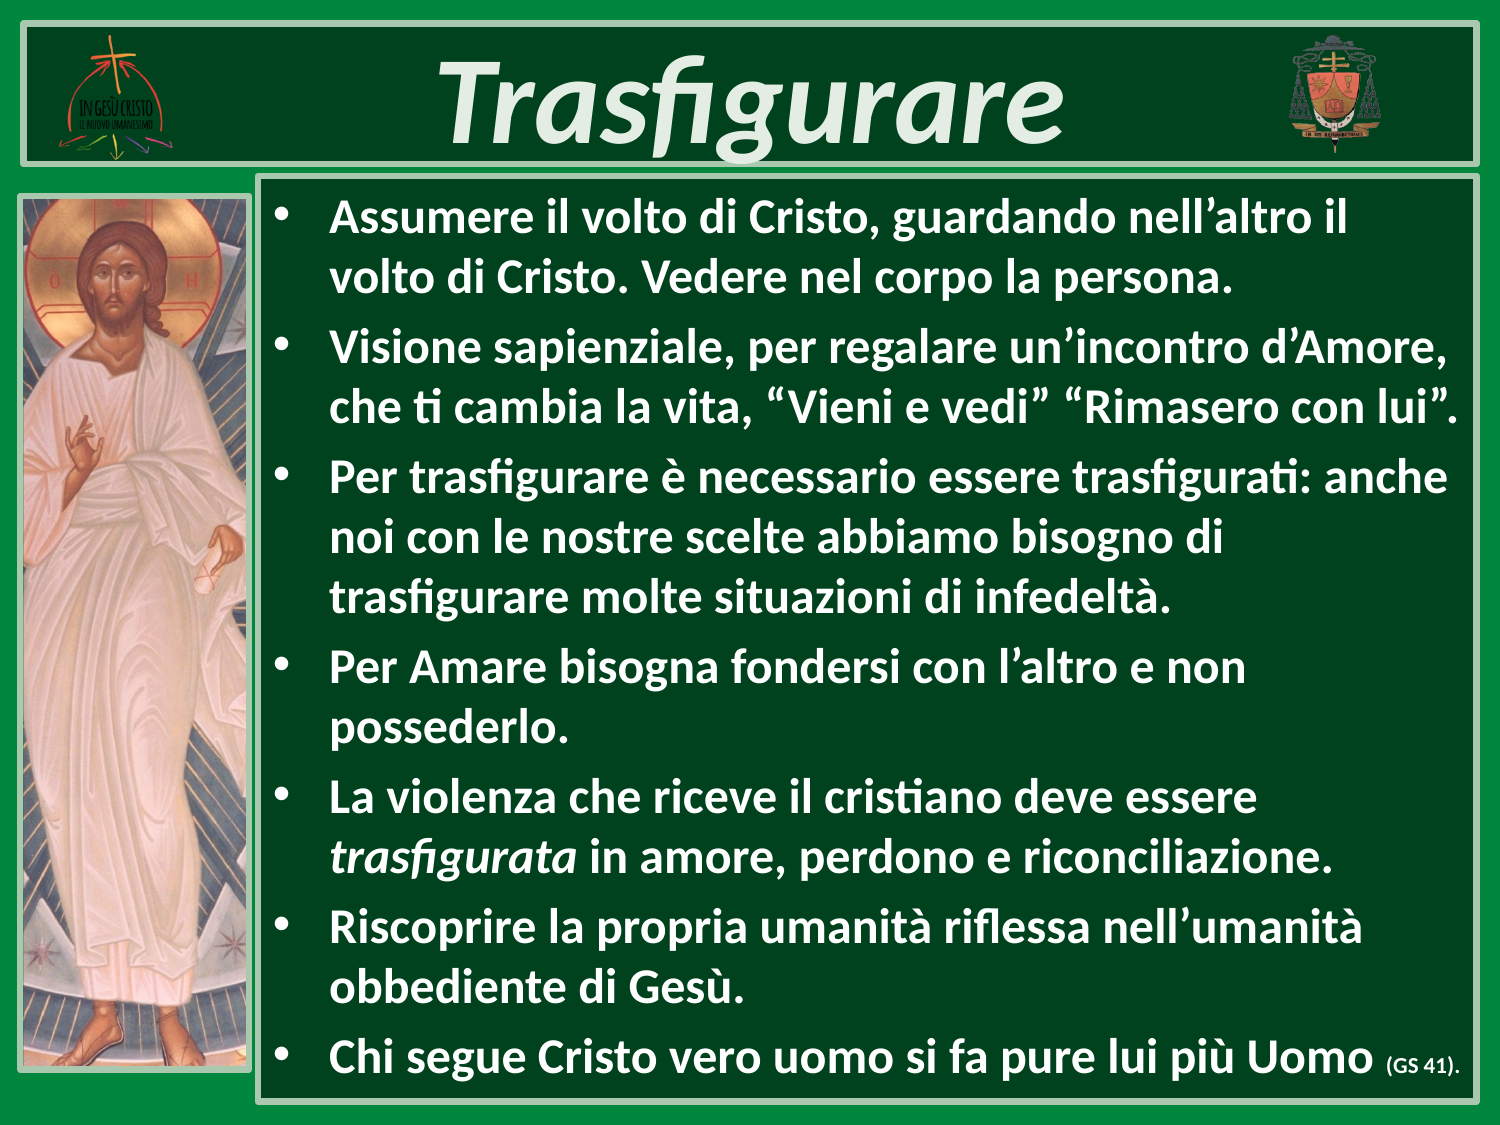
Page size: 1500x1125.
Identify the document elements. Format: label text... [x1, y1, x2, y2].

picture [58, 34, 173, 160]
title Trasfigurare [23, 23, 1477, 164]
picture [1288, 34, 1382, 153]
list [23, 198, 247, 1067]
list Assumere il volto di Cristo, guardando nell’altro il volto di Cristo. Vedere nel corpo la persona. Visione sapienziale, per regalare un’incontro d’Amore, che ti cambia la vita, “Vieni e vedi” “Rimasero con lui”. Per trasfigurare è necessario essere trasfigurati: anche noi con le nostre scelte abbiamo bisogno di trasfigurare molte situazioni di infedeltà. Per Amare bisogna fondersi con l’altro e non possederlo. La violenza che riceve il cristiano deve essere trasfigurata in amore, perdono e riconciliazione. Riscoprire la propria umanità riflessa nell’umanità obbediente di Gesù. Chi segue Cristo vero uomo si fa pure lui più Uomo (GS 41). [257, 175, 1477, 1102]
